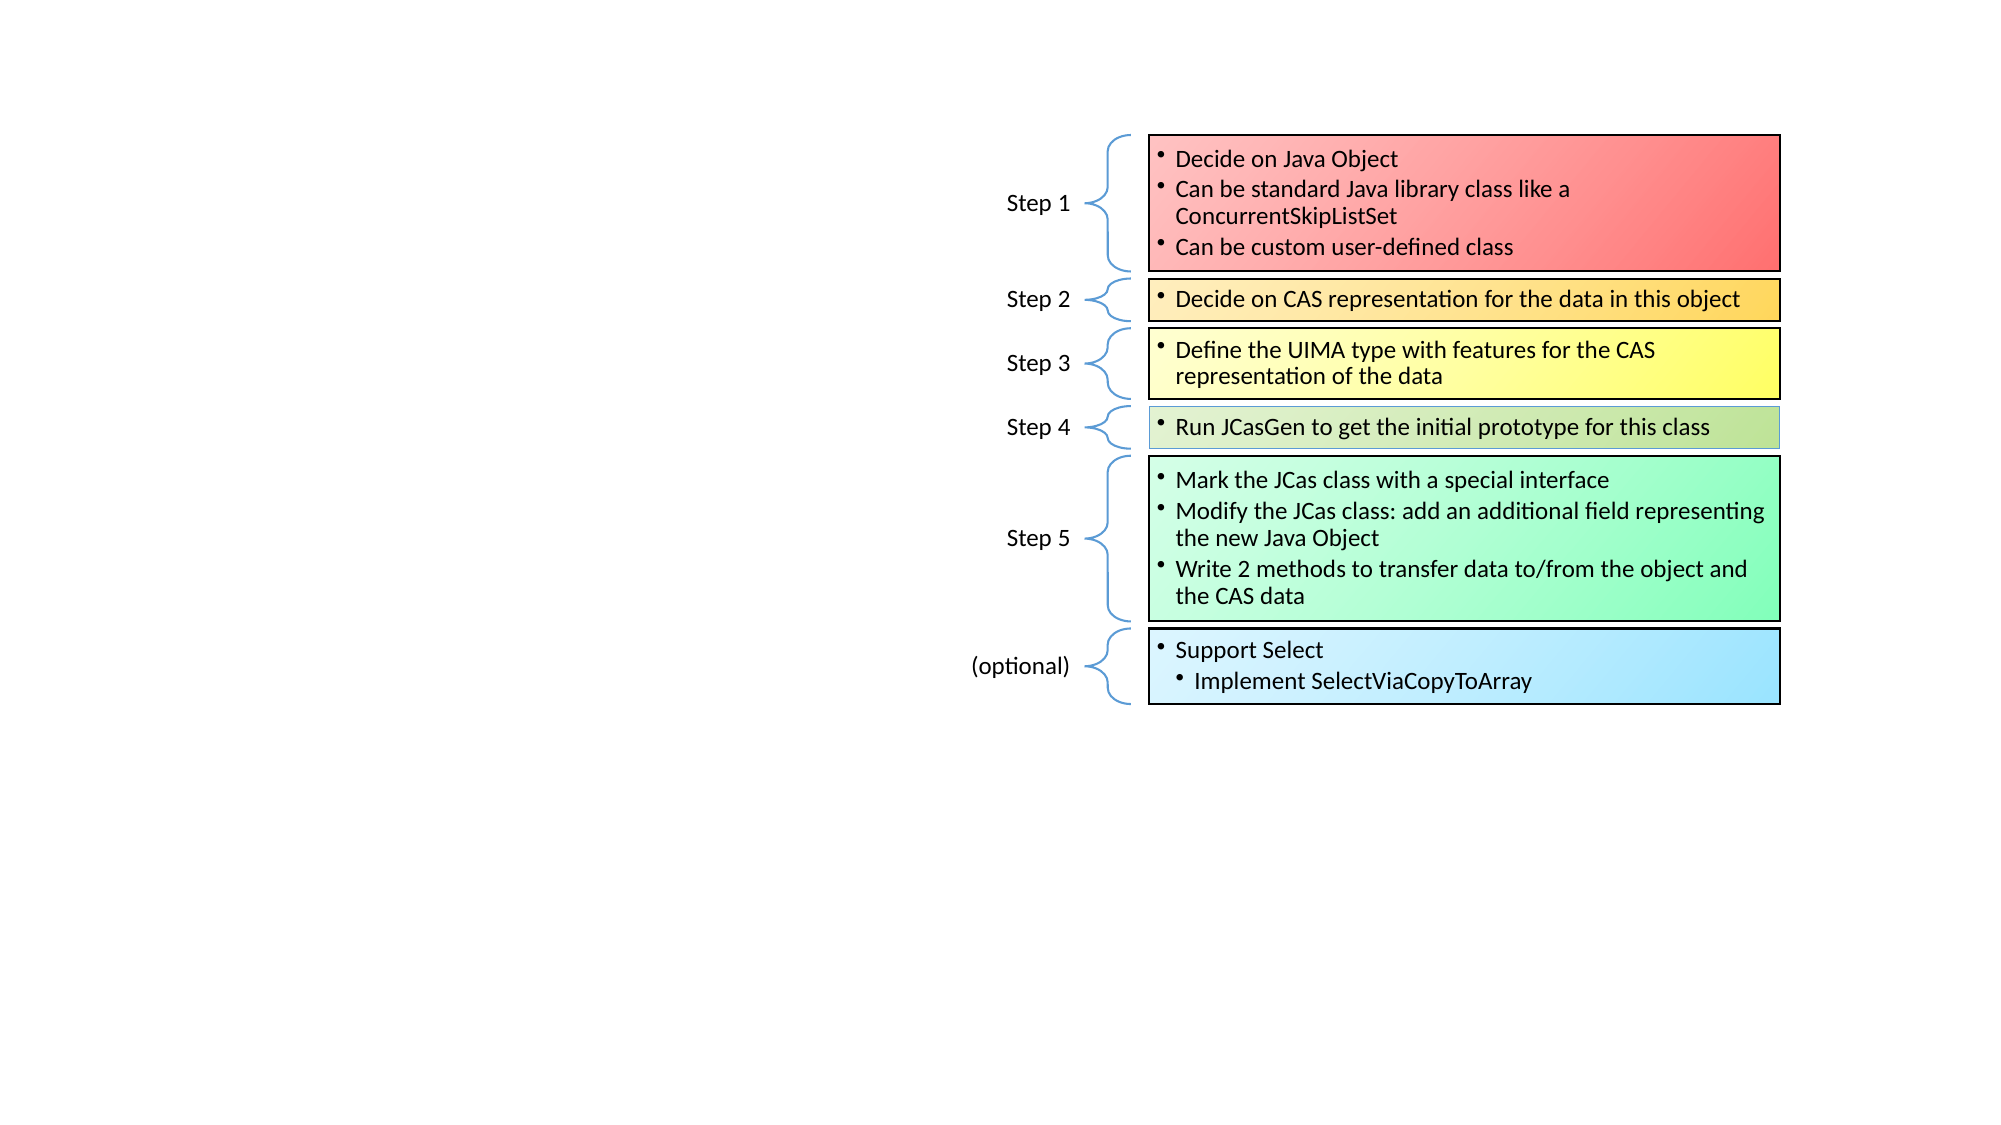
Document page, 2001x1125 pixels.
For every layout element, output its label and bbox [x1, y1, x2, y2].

text_box [852, 110, 1781, 729]
